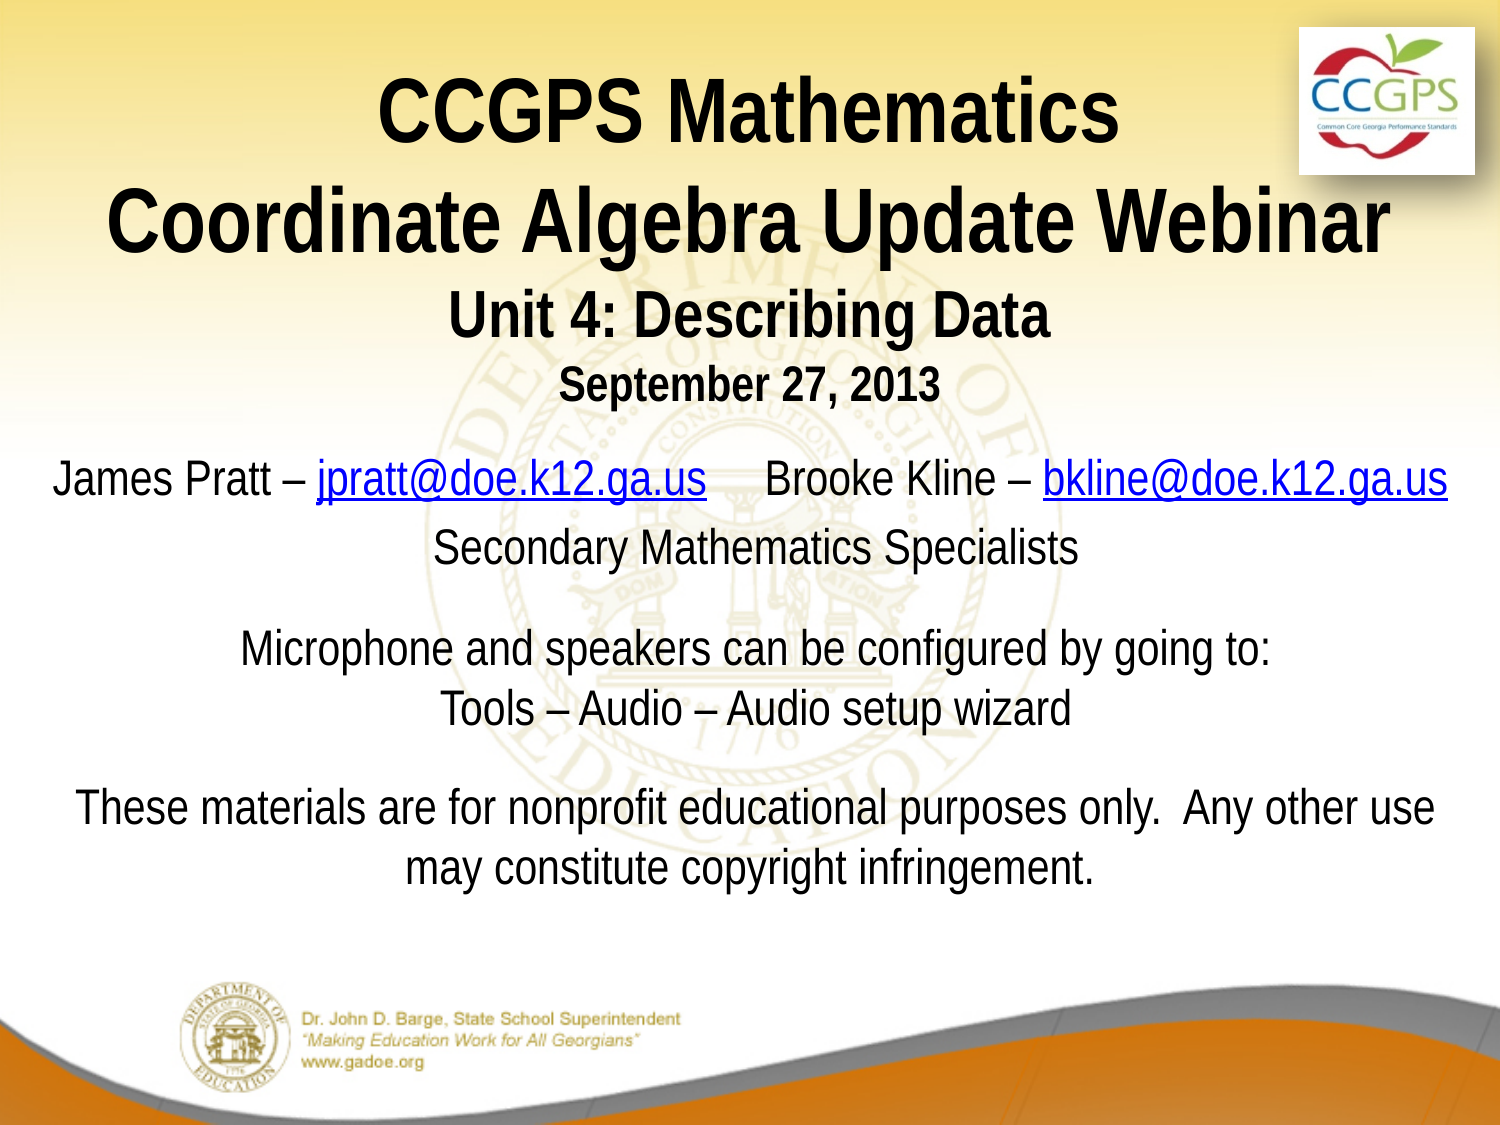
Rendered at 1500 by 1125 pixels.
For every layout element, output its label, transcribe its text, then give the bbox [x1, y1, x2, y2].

title CCGPS Mathematics Coordinate Algebra Update Webinar Unit 4: Describing Data September 27, 2013 [24, 24, 1476, 438]
text_box James Pratt – jpratt@doe.k12.ga.us Brooke Kline – bkline@doe.k12.ga.us Secondary Mathematics Specialists Microphone and speakers can be configured by going to: Tools – Audio – Audio setup wizard These materials are for nonprofit educational purposes only. Any other use may constitute copyright infringement. [37, 437, 1475, 1013]
picture [0, 0, 1500, 1125]
